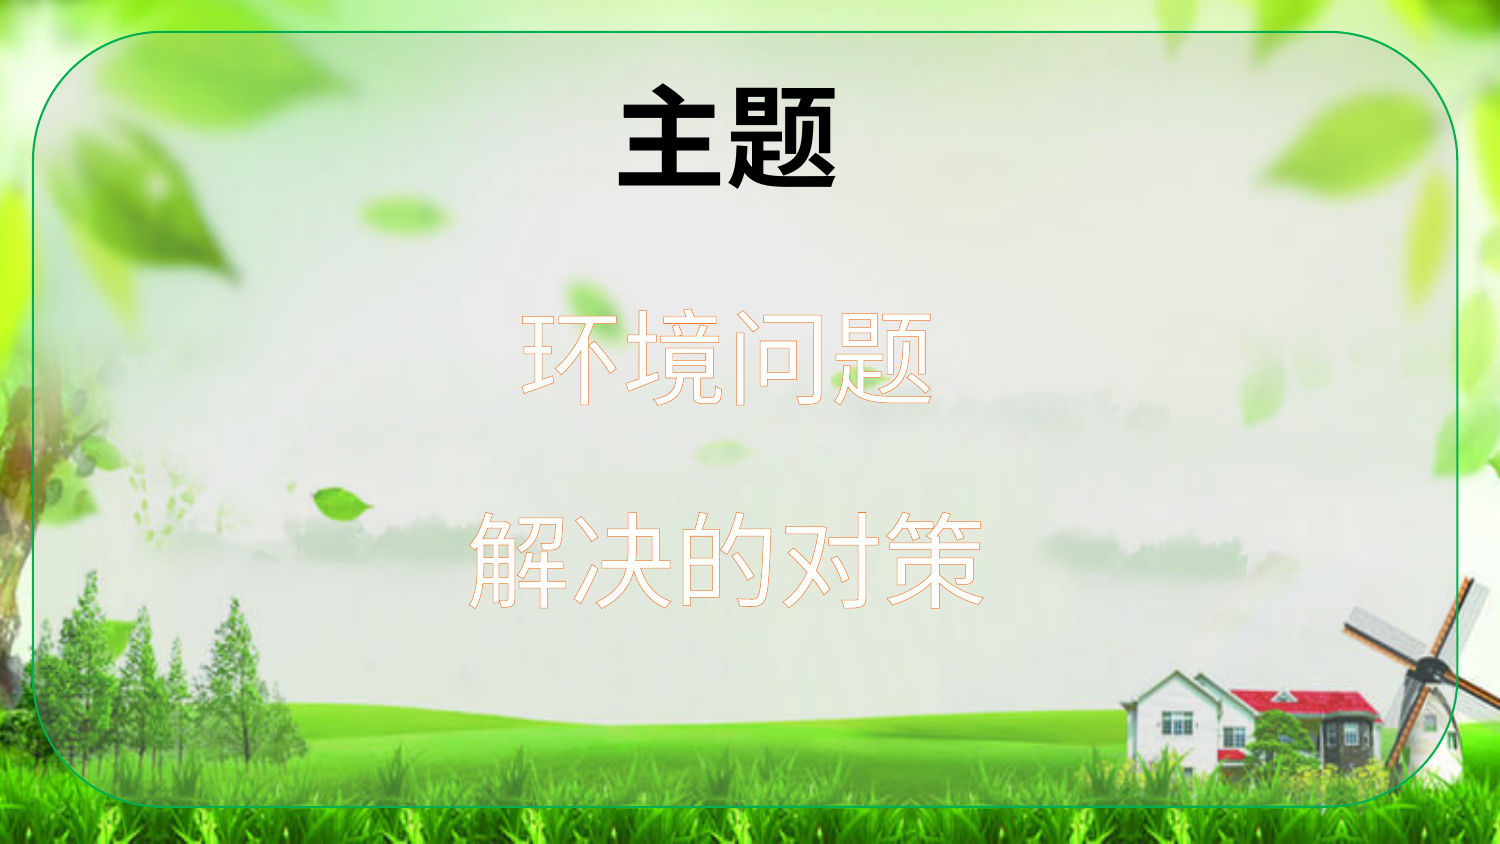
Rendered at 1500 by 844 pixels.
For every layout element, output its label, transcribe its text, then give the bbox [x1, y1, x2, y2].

title 主题 [79, 61, 1374, 224]
list 环境问题 解决的对策 [79, 224, 1374, 760]
picture [0, 0, 1500, 844]
